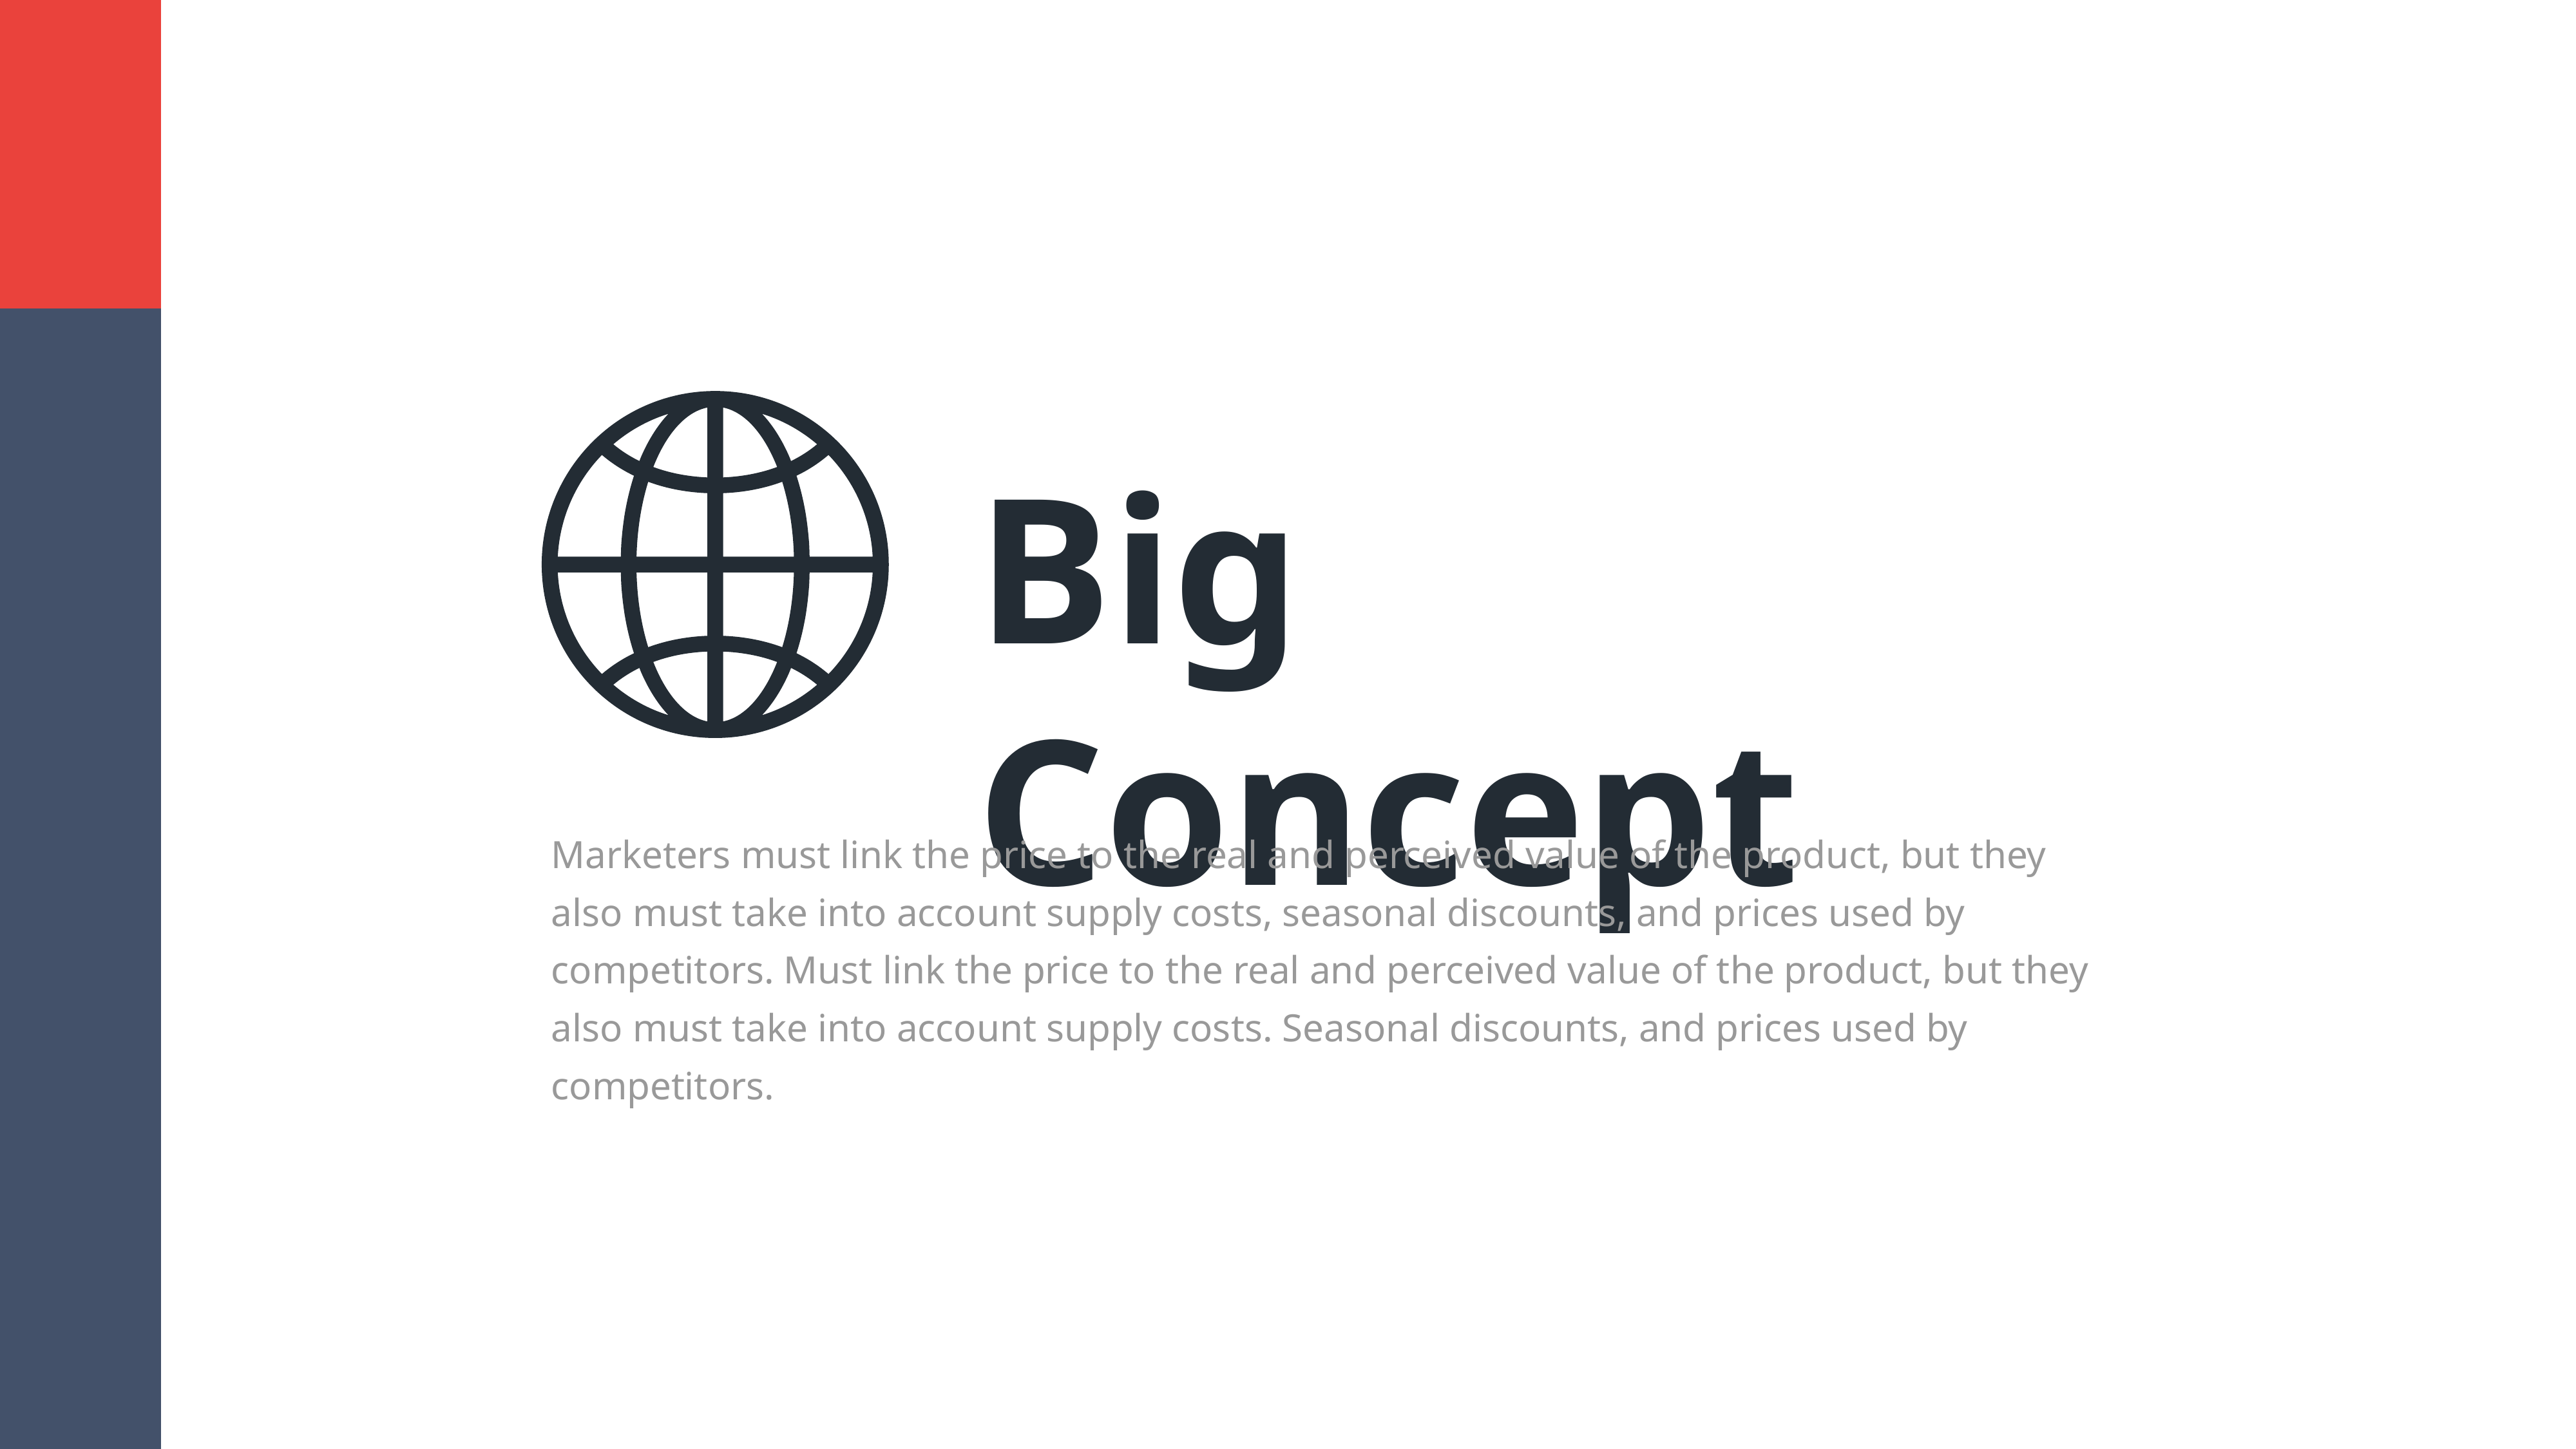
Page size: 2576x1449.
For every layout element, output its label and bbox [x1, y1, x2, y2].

text_box [0, 0, 162, 308]
text_box [528, 391, 2180, 1058]
text_box [0, 308, 162, 1449]
